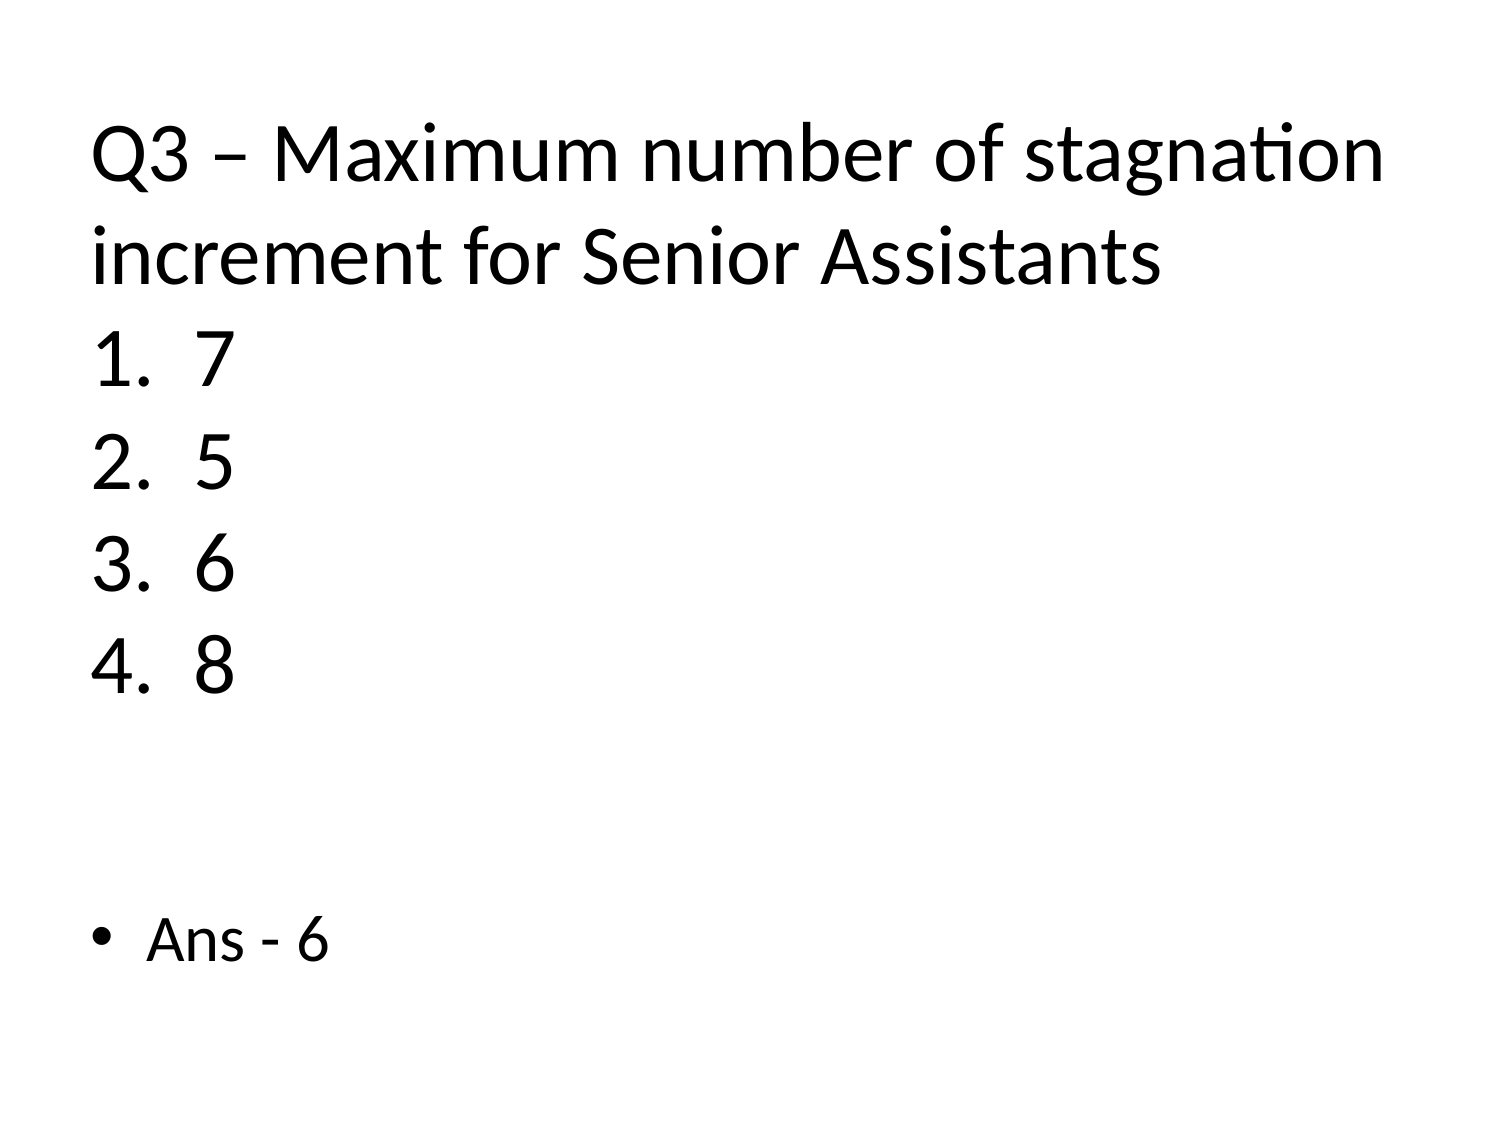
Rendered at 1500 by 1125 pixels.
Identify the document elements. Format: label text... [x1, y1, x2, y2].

list Ans - 6 [75, 887, 1425, 1005]
title Q3 – Maximum number of stagnation increment for Senior Assistants 1. 7 2. 5 3. 6 4. 8 [75, 45, 1425, 763]
